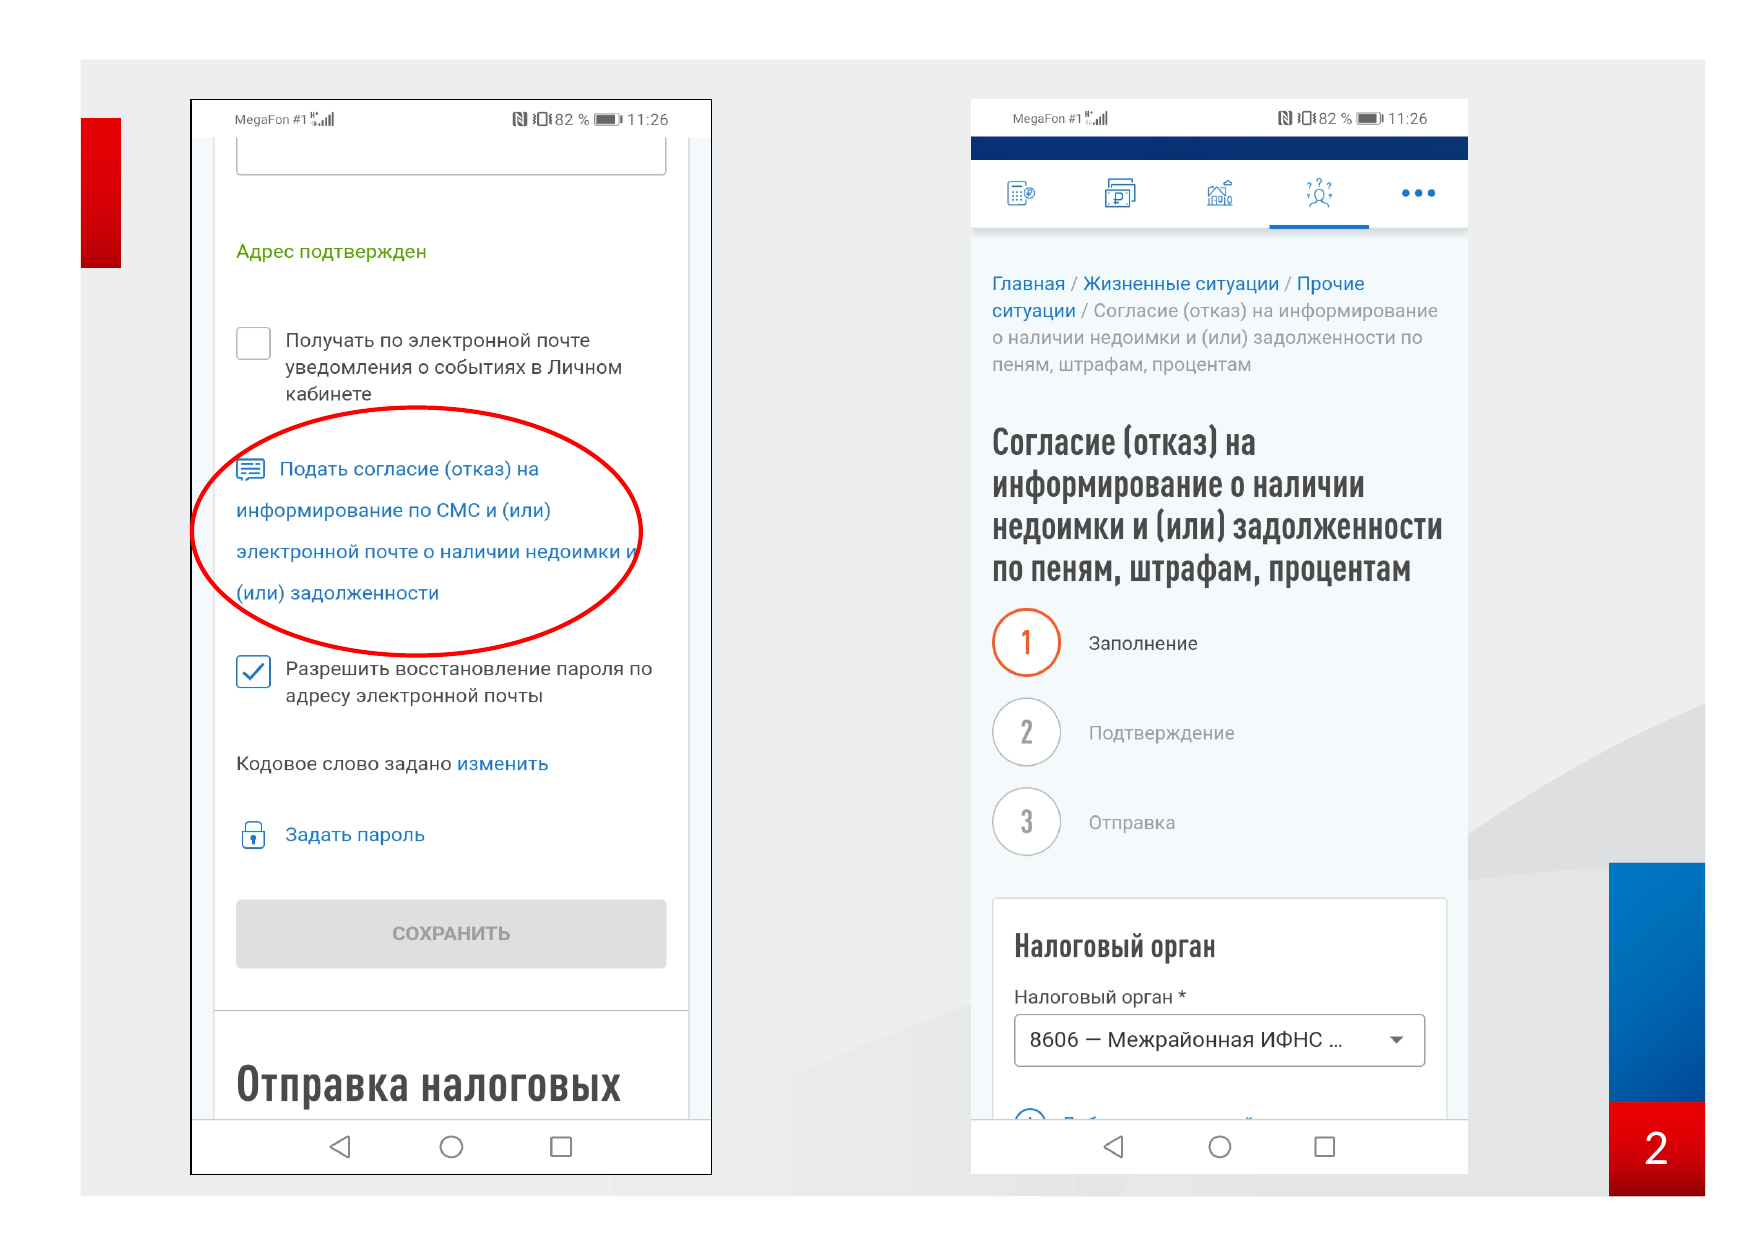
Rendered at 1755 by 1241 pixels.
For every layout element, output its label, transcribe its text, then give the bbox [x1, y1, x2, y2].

picture [0, 0, 1755, 1241]
slide_number 2 [1596, 1092, 1717, 1208]
